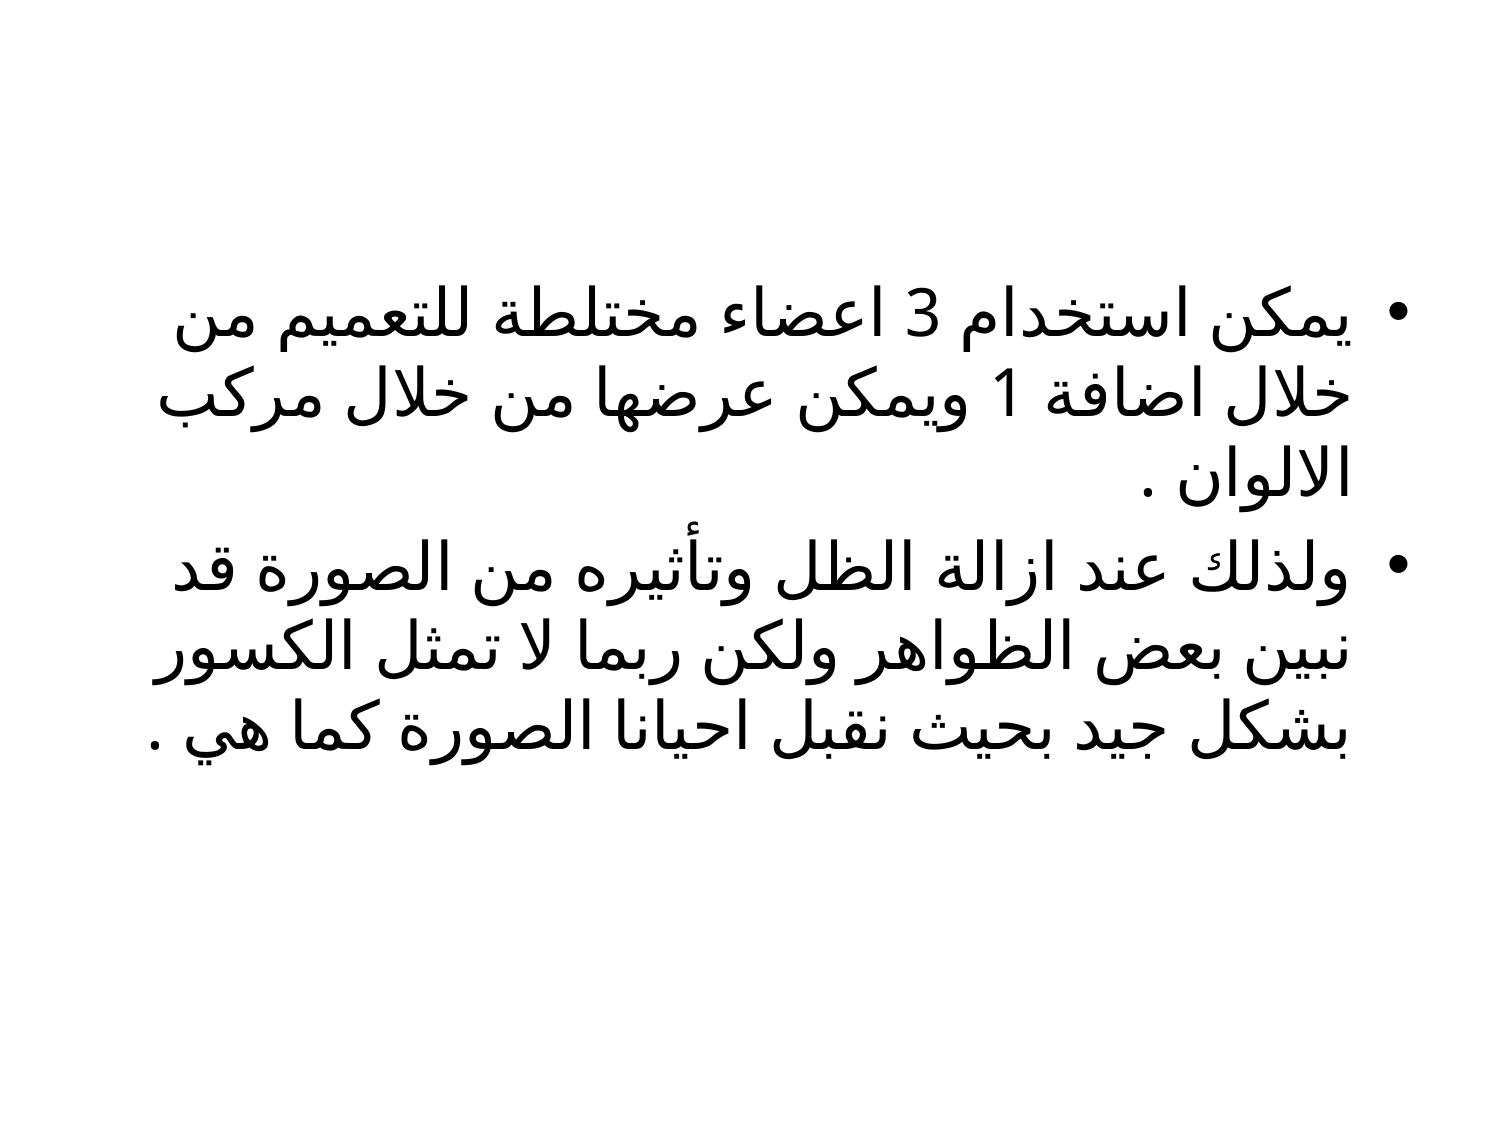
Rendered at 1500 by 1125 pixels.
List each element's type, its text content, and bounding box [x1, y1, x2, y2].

list يمكن استخدام 3 اعضاء مختلطة للتعميم من خلال اضافة 1 ويمكن عرضها من خلال مركب الالوان . ولذلك عند ازالة الظل وتأثيره من الصورة قد نبين بعض الظواهر ولكن ربما لا تمثل الكسور بشكل جيد بحيث نقبل احيانا الصورة كما هي . [75, 262, 1425, 1005]
